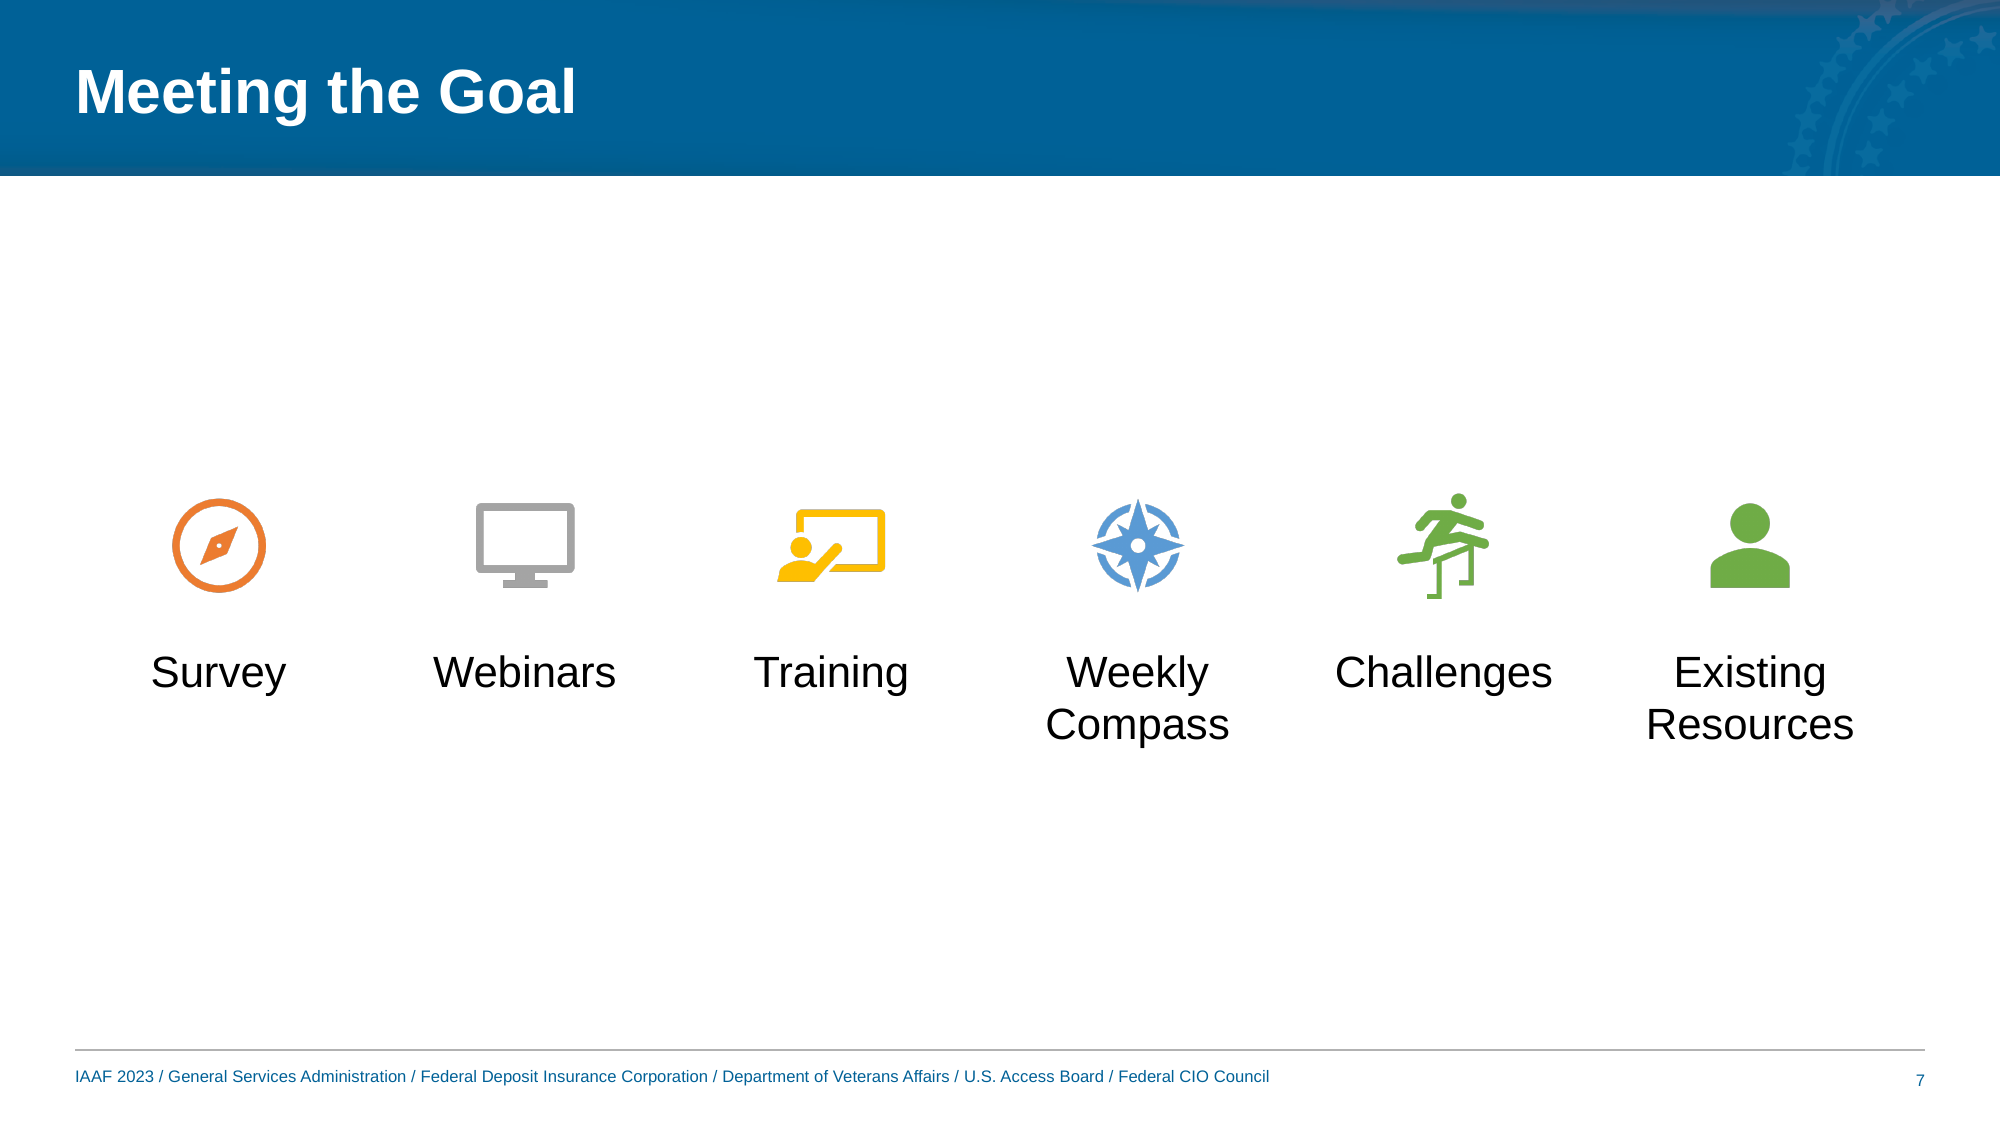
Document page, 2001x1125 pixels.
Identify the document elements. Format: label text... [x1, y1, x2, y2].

title Meeting the Goal [75, 52, 1800, 128]
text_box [88, 314, 1882, 920]
slide_number 7 [1880, 1065, 1925, 1095]
picture [0, 0, 2000, 176]
picture [0, 168, 666, 176]
